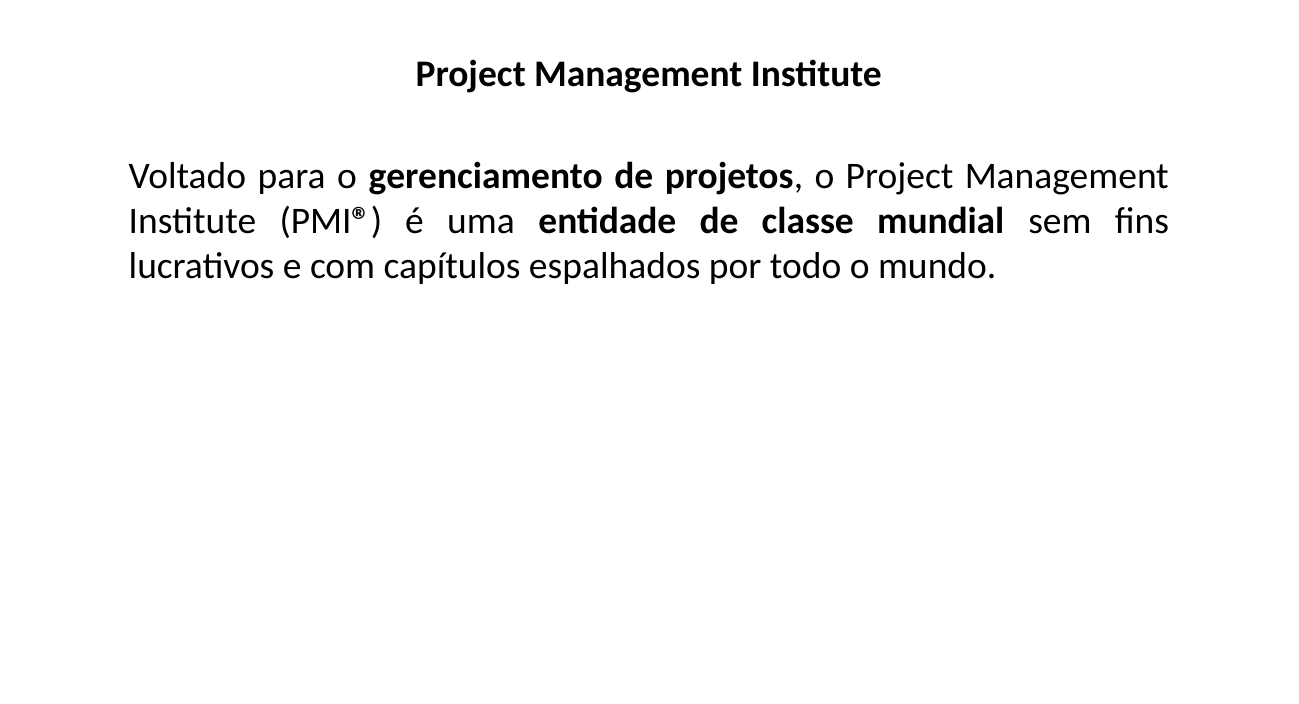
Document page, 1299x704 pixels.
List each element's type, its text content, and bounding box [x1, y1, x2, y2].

text_box Voltado para o gerenciamento de projetos, o Project Management Institute (PMI®) é uma entidade de classe mundial sem fins lucrativos e com capítulos espalhados por todo o mundo. [117, 145, 1181, 559]
text_box Project Management Institute [0, 41, 1299, 103]
